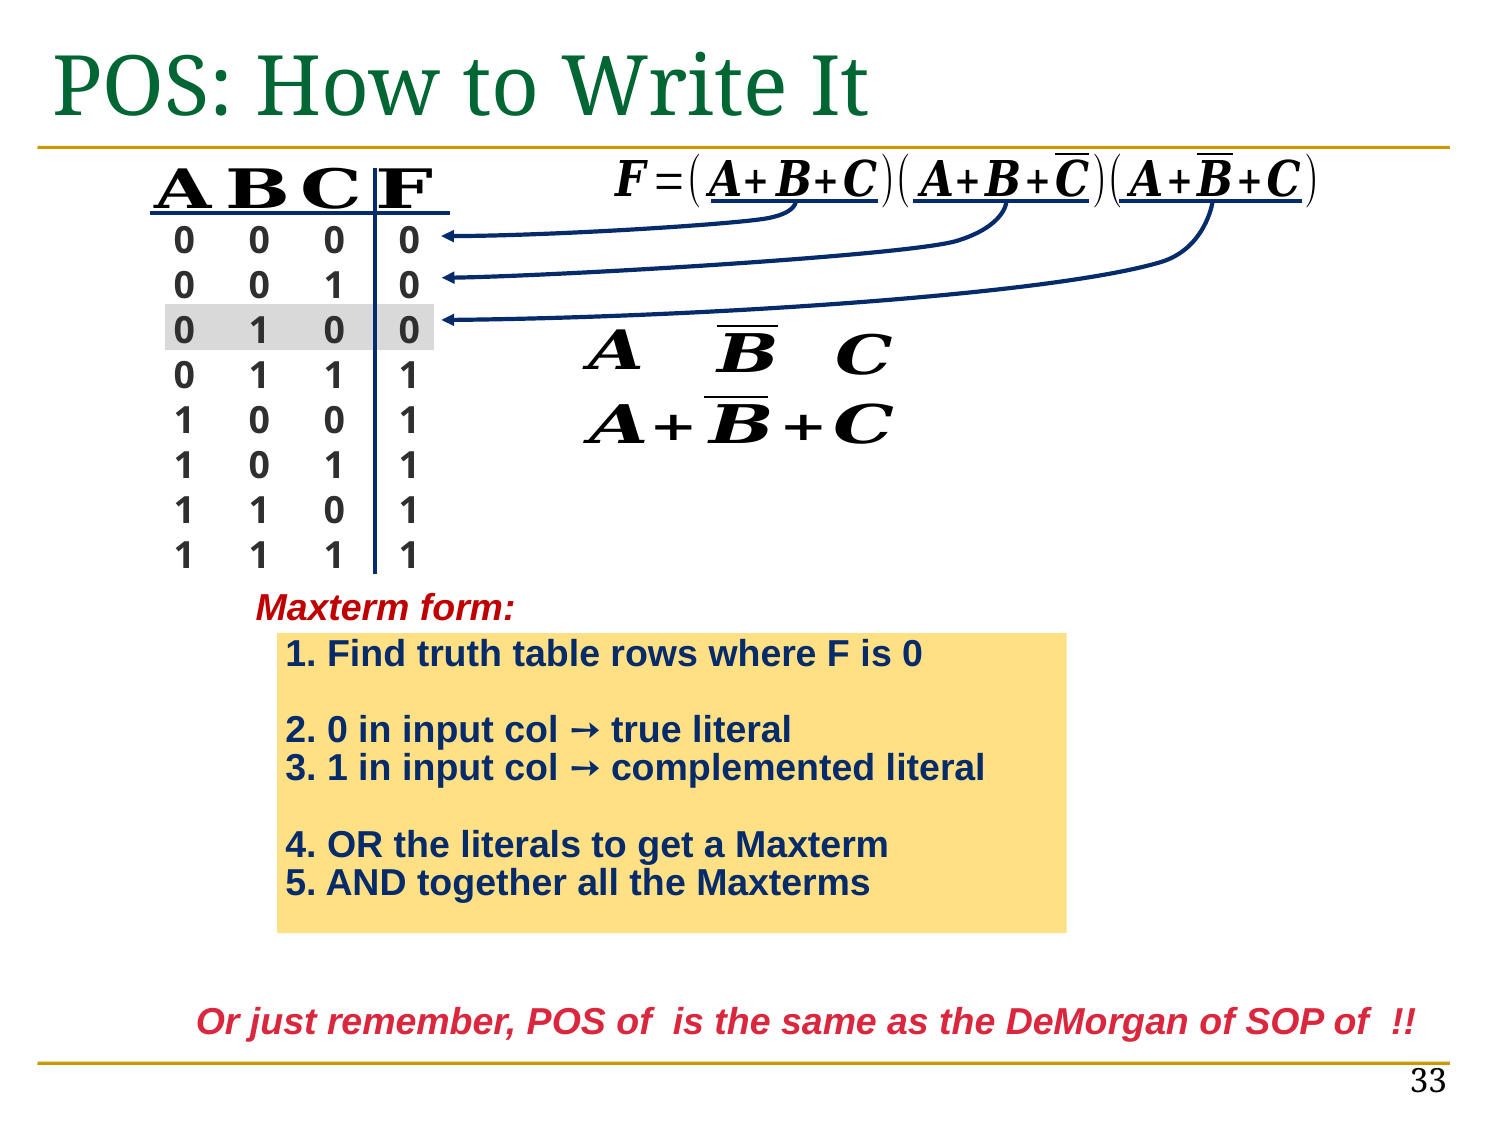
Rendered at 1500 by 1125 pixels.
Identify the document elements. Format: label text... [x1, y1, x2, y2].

table_cell 0 [225, 258, 300, 303]
table_header [377, 168, 450, 211]
table_cell 0 [300, 215, 373, 258]
table_cell 0 [225, 393, 300, 439]
text_box [277, 908, 1067, 934]
table_header [300, 168, 373, 211]
table_cell 1 [377, 393, 450, 439]
table_cell 1 [225, 303, 300, 348]
table_cell 0 [150, 215, 225, 258]
table_cell 0 [225, 439, 300, 484]
table_cell 0 [150, 303, 225, 348]
table_cell 1 [300, 439, 373, 484]
table_cell 1 [225, 529, 300, 574]
table_cell 1 [377, 484, 450, 529]
table_cell 1 [225, 348, 300, 393]
table_header [150, 168, 225, 211]
title POS: How to Write It [37, 24, 1450, 200]
table_cell 0 [150, 258, 225, 303]
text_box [441, 200, 1302, 321]
table_cell 0 [377, 303, 450, 348]
text_box 1. Find truth table rows where F is 0 2. 0 in input col ➙ true literal 3. 1 in input col ➙ complemented literal 4. OR the literals to get a Maxterm 5. AND together all the Maxterms [275, 631, 1075, 908]
table_cell 1 [150, 439, 225, 484]
table_cell 0 [300, 484, 373, 529]
table_cell 1 [150, 529, 225, 574]
table_cell 1 [300, 258, 373, 303]
table_cell 1 [377, 529, 450, 574]
table_cell 0 [377, 215, 435, 258]
table_cell 1 [377, 348, 450, 393]
table_cell 1 [377, 439, 450, 484]
table_cell 0 [150, 348, 225, 393]
table_cell 1 [300, 529, 373, 574]
table_cell 1 [300, 348, 373, 393]
table_cell 0 [300, 393, 373, 439]
table_cell 0 [225, 215, 300, 258]
slide_number 33 [1111, 1036, 1462, 1112]
text_box Maxterm form: [245, 585, 527, 632]
table_cell 0 [300, 303, 373, 348]
table_cell 0 [377, 258, 436, 303]
table_header [225, 168, 300, 211]
table_cell 1 [150, 393, 225, 439]
table_cell 1 [150, 484, 225, 529]
table_cell 1 [225, 484, 300, 529]
